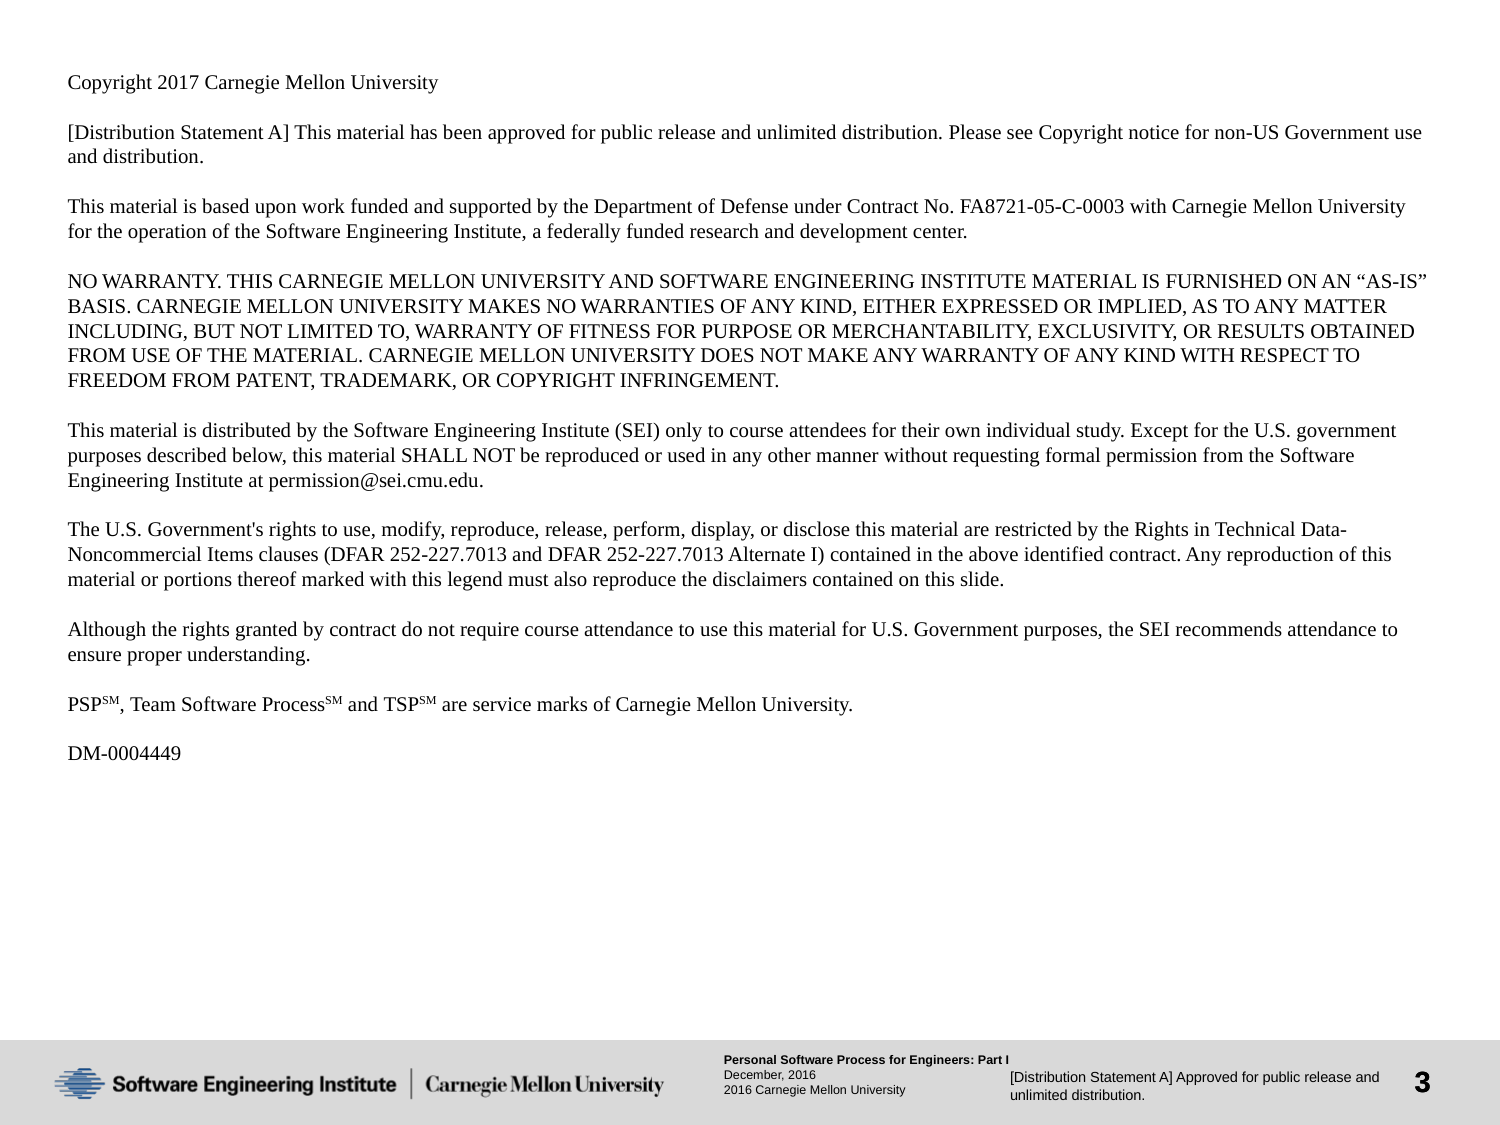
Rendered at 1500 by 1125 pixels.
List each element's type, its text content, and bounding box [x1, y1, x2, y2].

picture [46, 1061, 673, 1104]
list Copyright 2017 Carnegie Mellon University [Distribution Statement A] This material has been approved for public release and unlimited distribution. Please see Copyright notice for non-US Government use and distribution. This material is based upon work funded and supported by the Department of Defense under Contract No. FA8721-05-C-0003 with Carnegie Mellon University for the operation of the Software Engineering Institute, a federally funded research and development center. NO WARRANTY. THIS CARNEGIE MELLON UNIVERSITY AND SOFTWARE ENGINEERING INSTITUTE MATERIAL IS FURNISHED ON AN “AS-IS” BASIS. CARNEGIE MELLON UNIVERSITY MAKES NO WARRANTIES OF ANY KIND, EITHER EXPRESSED OR IMPLIED, AS TO ANY MATTER INCLUDING, BUT NOT LIMITED TO, WARRANTY OF FITNESS FOR PURPOSE OR MERCHANTABILITY, EXCLUSIVITY, OR RESULTS OBTAINED FROM USE OF THE MATERIAL. CARNEGIE MELLON UNIVERSITY DOES NOT MAKE ANY WARRANTY OF ANY KIND WITH RESPECT TO FREEDOM FROM PATENT, TRADEMARK, OR COPYRIGHT INFRINGEMENT. This material is distributed by the Software Engineering Institute (SEI) only to course attendees for their own individual study. Except for the U.S. government purposes described below, this material SHALL NOT be reproduced or used in any other manner without requesting formal permission from the Software Engineering Institute at permission@sei.cmu.edu. The U.S. Government's rights to use, modify, reproduce, release, perform, display, or disclose this material are restricted by the Rights in Technical Data-Noncommercial Items clauses (DFAR 252-227.7013 and DFAR 252-227.7013 Alternate I) contained in the above identified contract. Any reproduction of this material or portions thereof marked with this legend must also reproduce the disclaimers contained on this slide. Although the rights granted by contract do not require course attendance to use this material for U.S. Government purposes, the SEI recommends attendance to ensure proper understanding. PSPSM, Team Software ProcessSM and TSPSM are service marks of Carnegie Mellon University. DM-0004449 [67, 68, 1433, 892]
